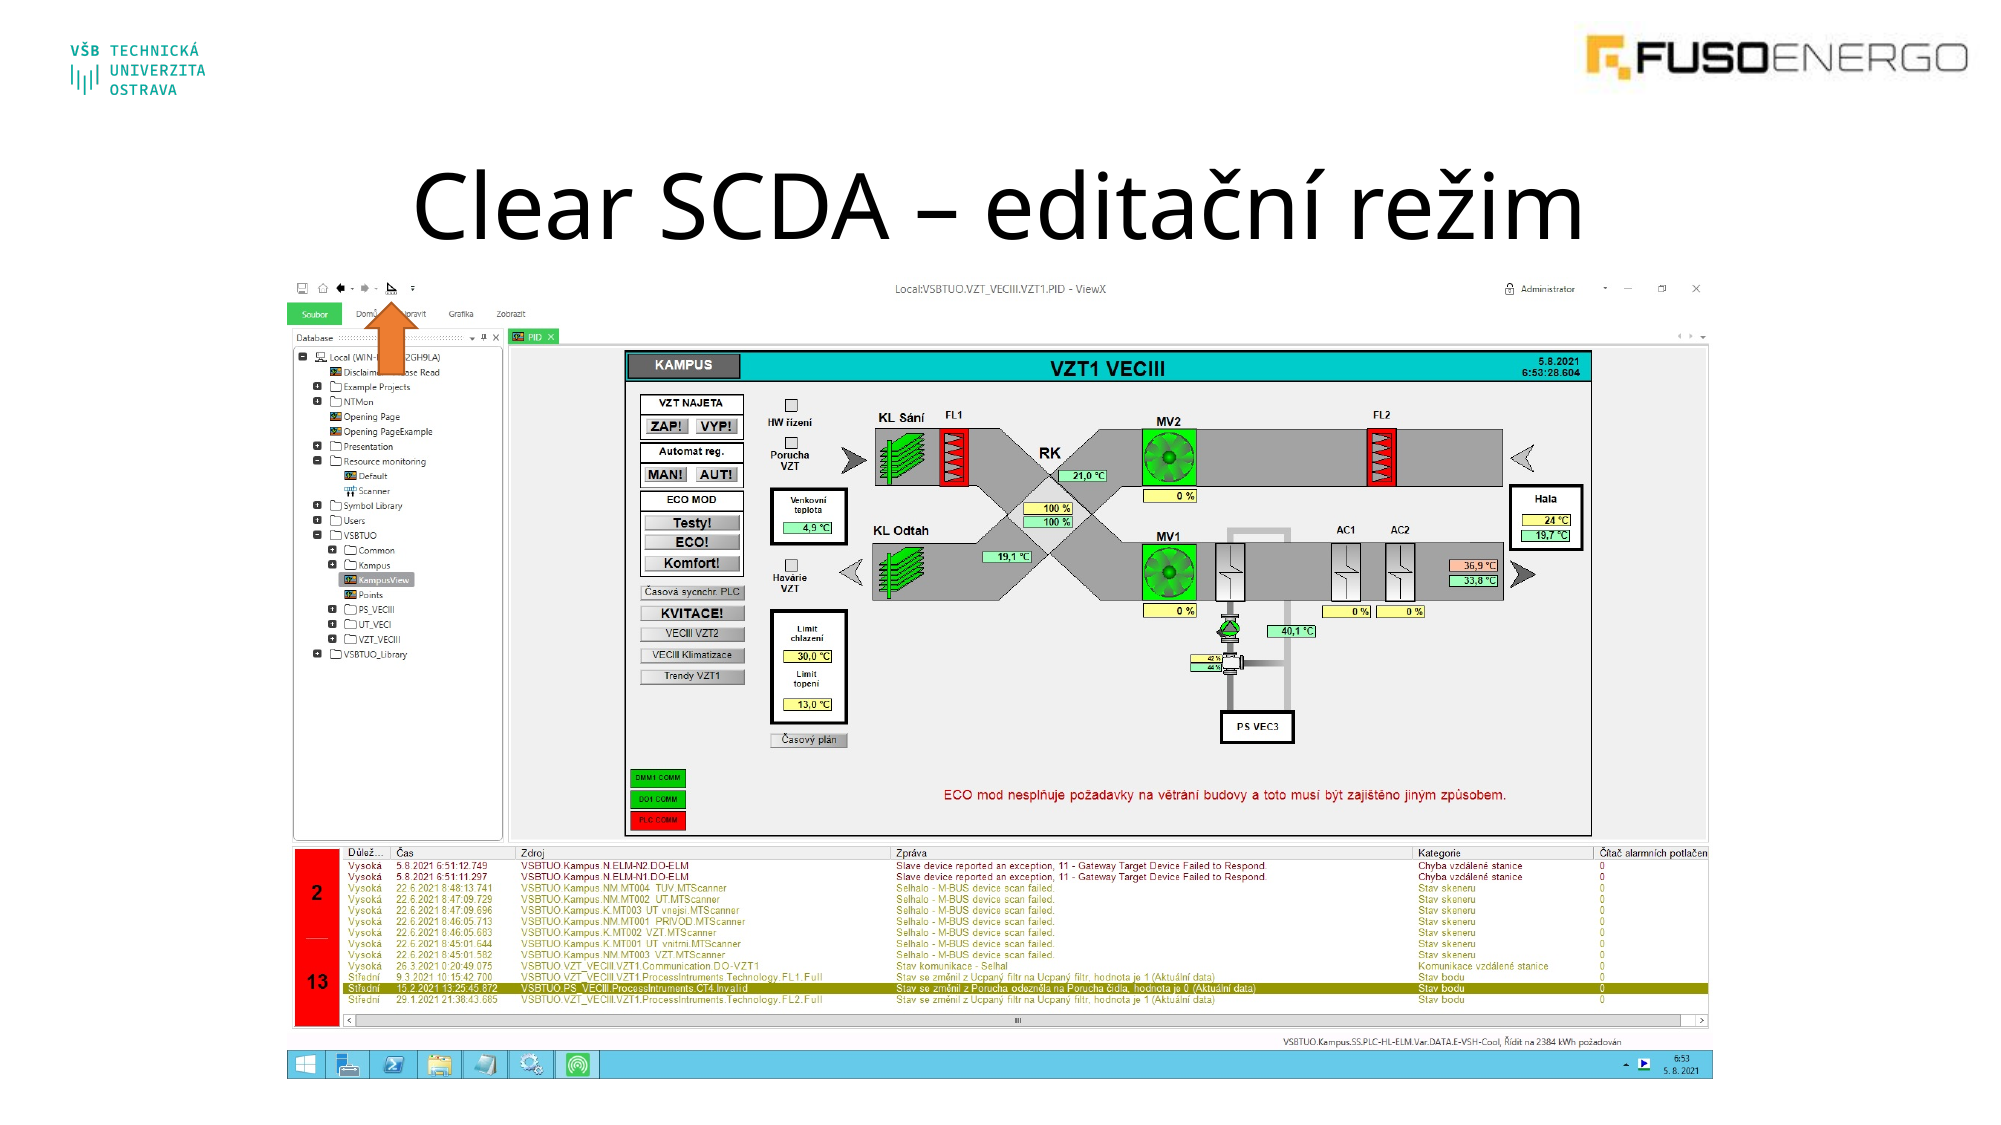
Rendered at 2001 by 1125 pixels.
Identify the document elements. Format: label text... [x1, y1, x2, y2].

title Clear SCDA – editační režim [137, 141, 1863, 278]
picture [287, 277, 1713, 1079]
picture [1574, 21, 1981, 95]
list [70, 41, 205, 95]
